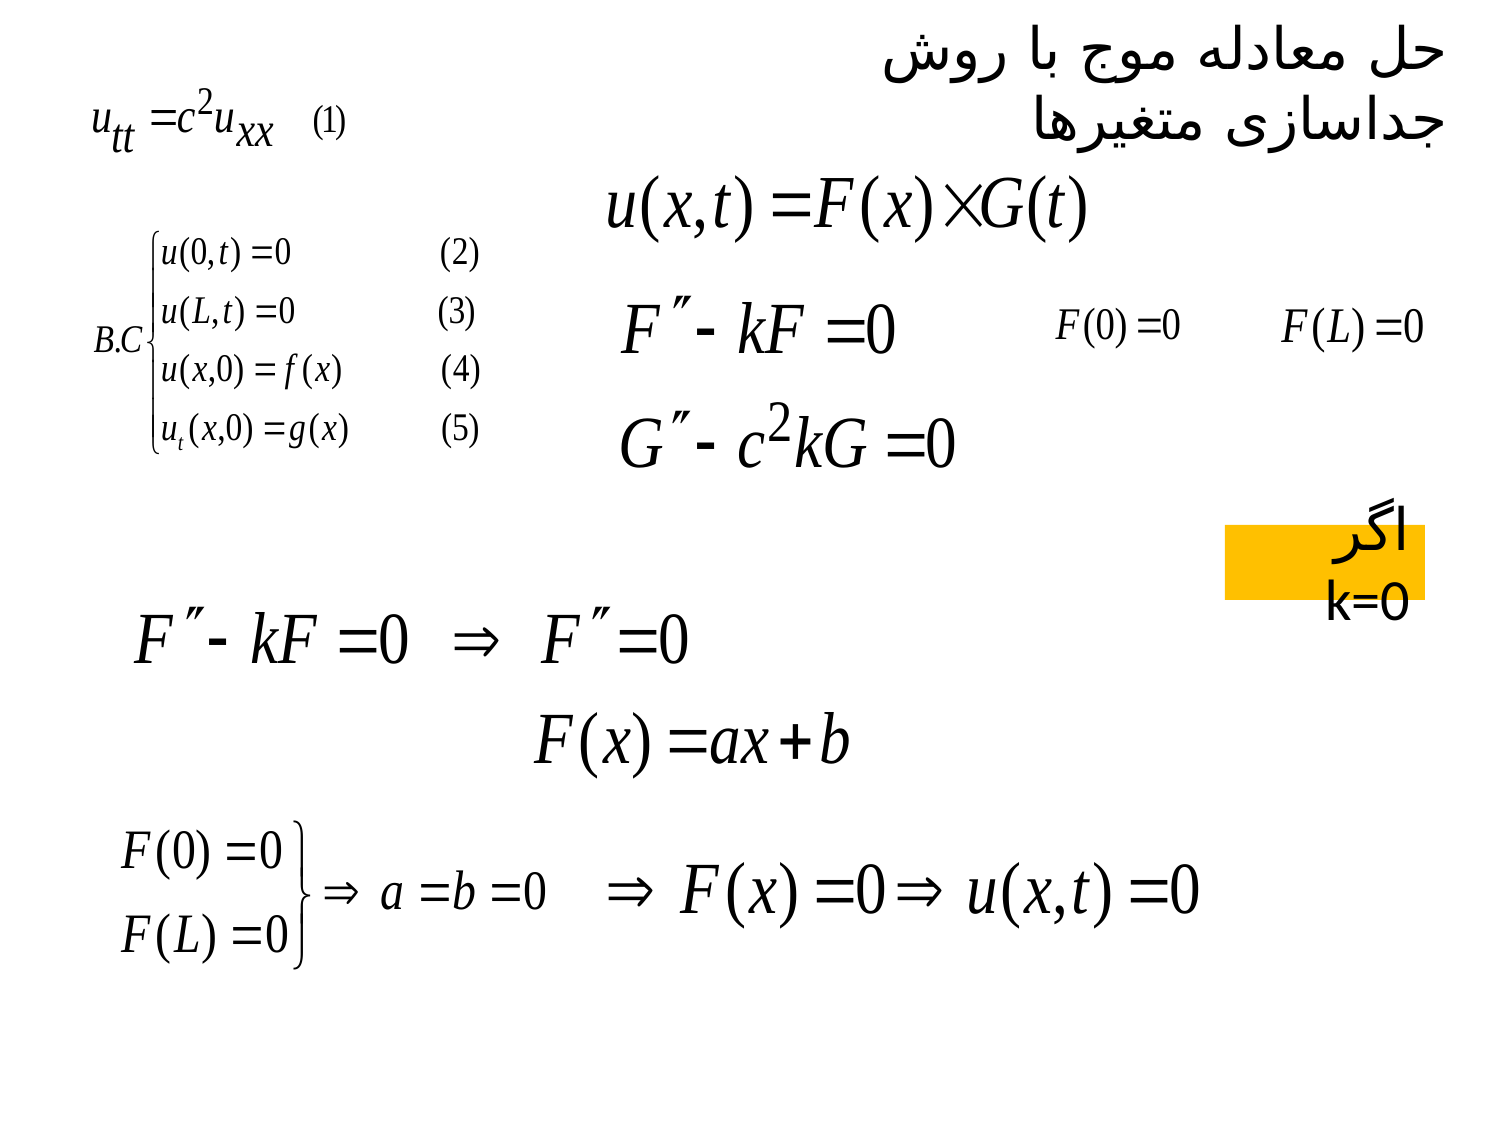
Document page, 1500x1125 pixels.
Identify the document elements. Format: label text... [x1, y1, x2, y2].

title حل معادله موج با روش جداسازی متغیرها [712, 24, 1463, 138]
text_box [599, 849, 1207, 944]
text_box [612, 287, 976, 494]
text_box اگر k=0 [1224, 524, 1425, 600]
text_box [87, 74, 488, 464]
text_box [124, 599, 699, 689]
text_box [1274, 299, 1429, 363]
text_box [112, 812, 555, 980]
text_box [1049, 299, 1185, 358]
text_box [524, 699, 858, 794]
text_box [599, 162, 1097, 258]
